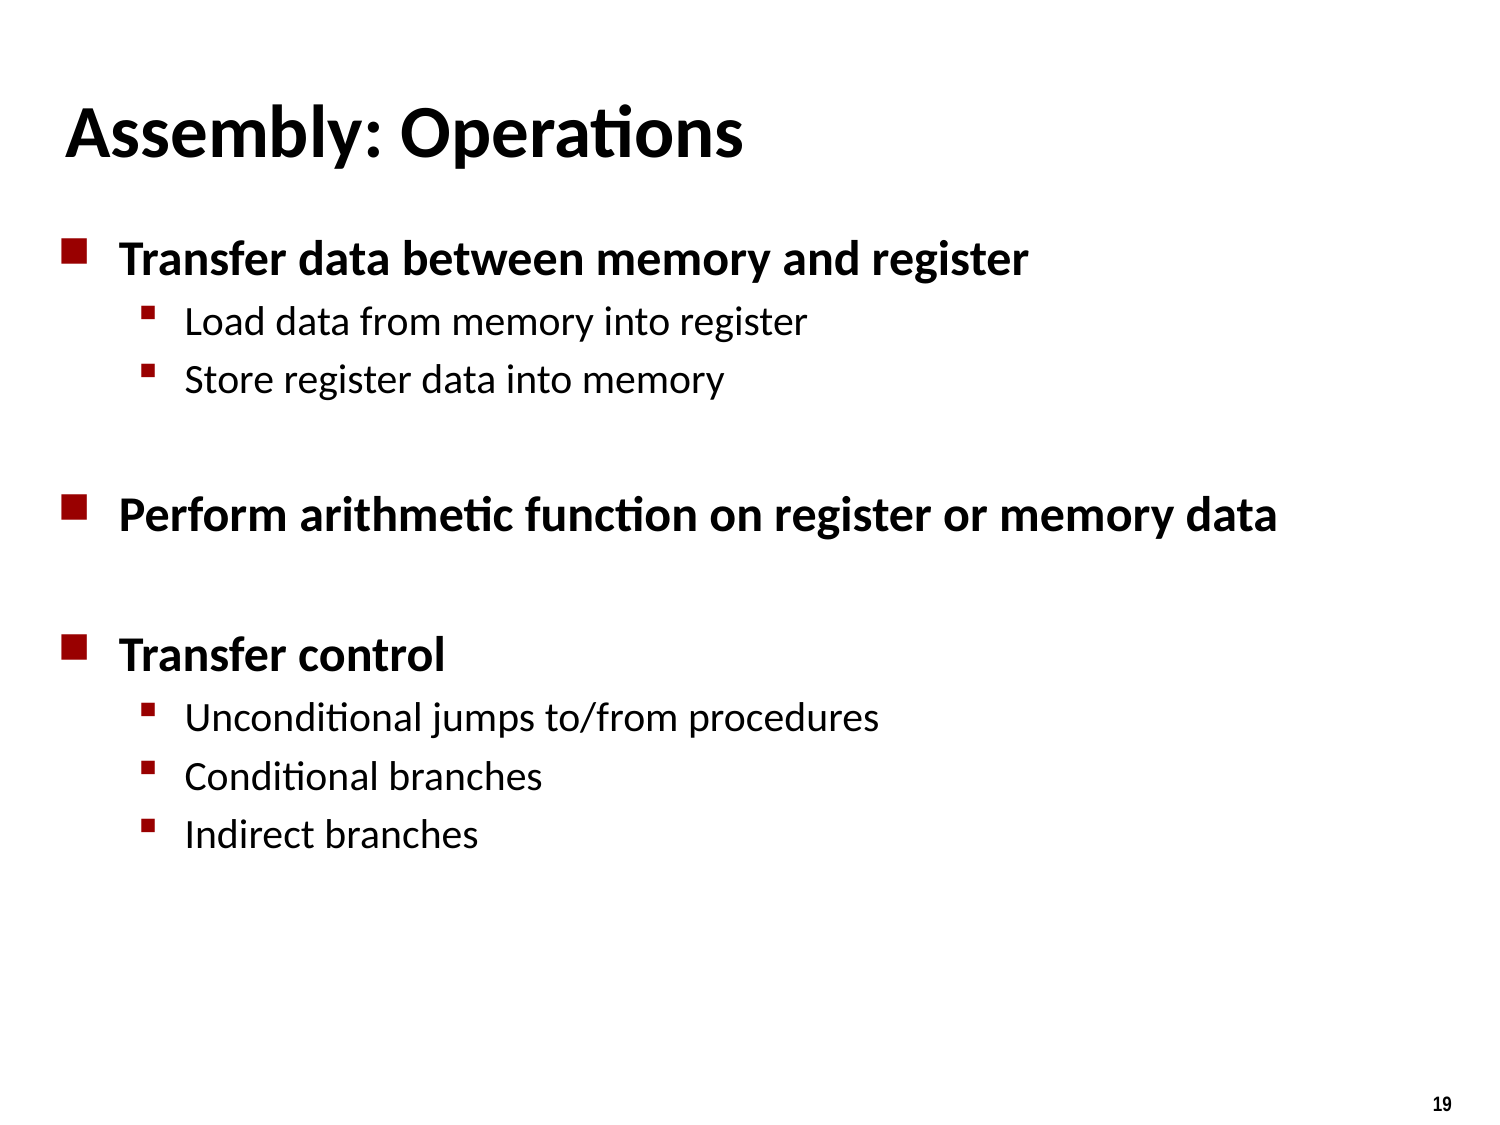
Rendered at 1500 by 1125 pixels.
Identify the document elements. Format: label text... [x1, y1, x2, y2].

title Assembly: Operations [49, 80, 1426, 176]
list Transfer data between memory and register Load data from memory into register Store register data into memory Perform arithmetic function on register or memory data Transfer control Unconditional jumps to/from procedures Conditional branches Indirect branches [47, 217, 1451, 1026]
